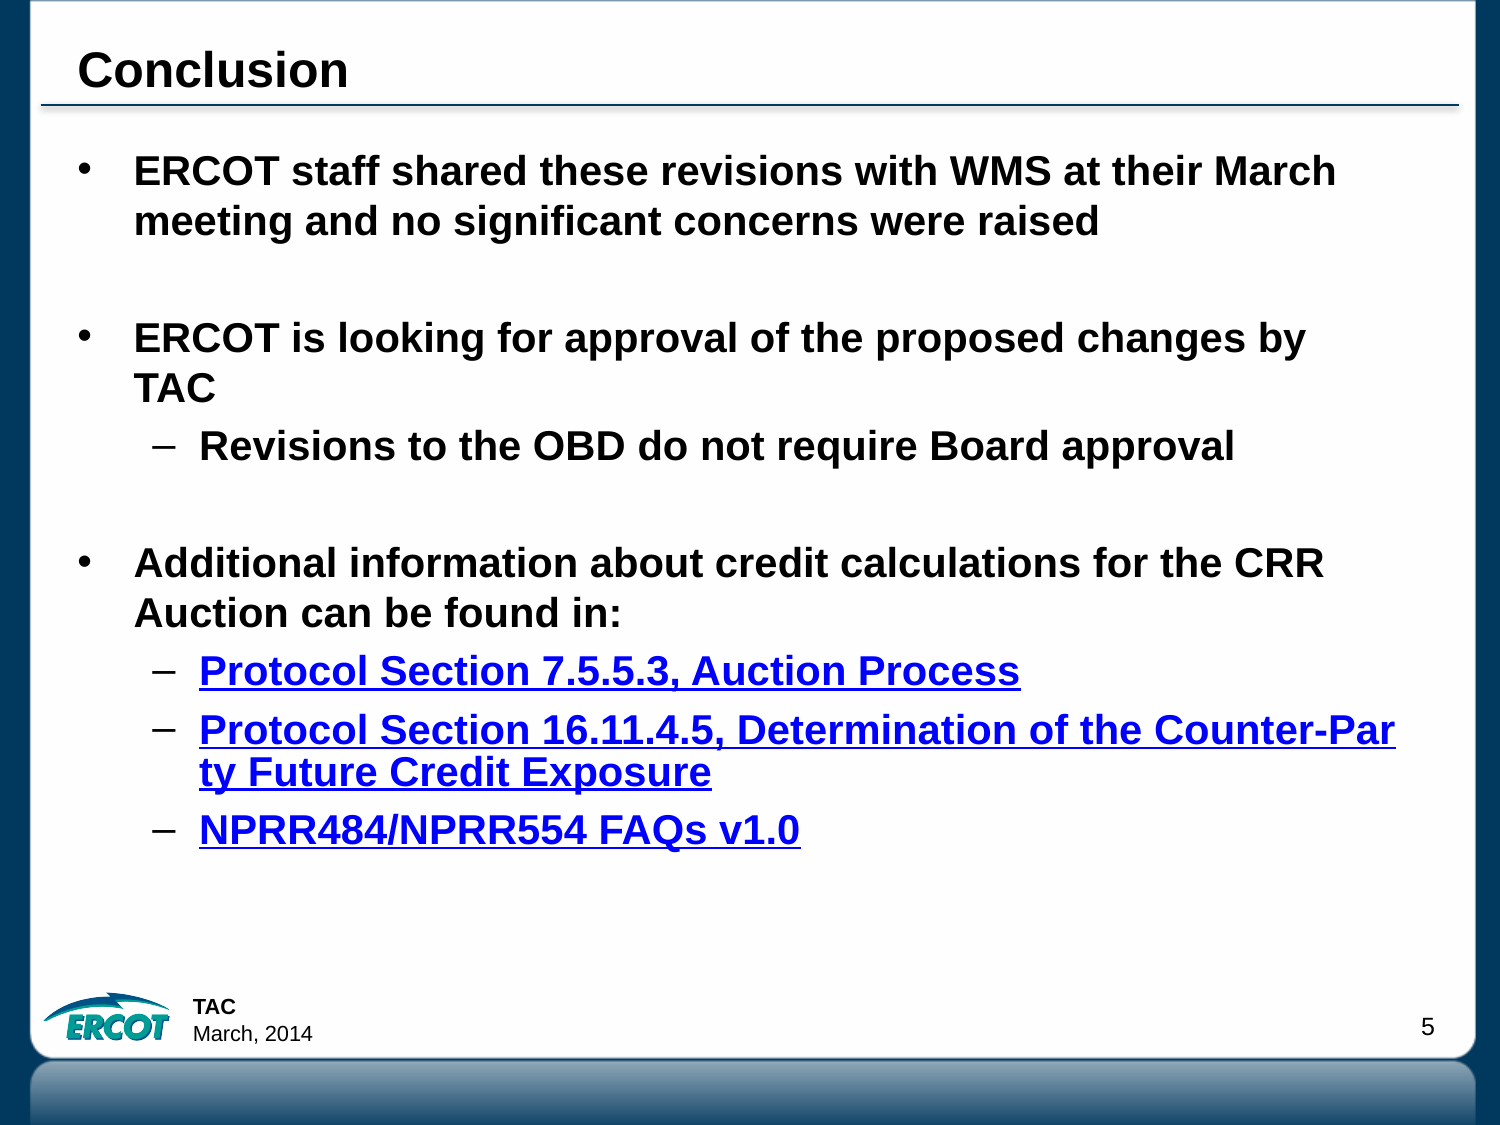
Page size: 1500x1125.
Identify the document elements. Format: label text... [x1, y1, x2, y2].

title Conclusion [62, 29, 1450, 106]
picture [0, 0, 1500, 1125]
list ERCOT staff shared these revisions with WMS at their March meeting and no significant concerns were raised ERCOT is looking for approval of the proposed changes by TAC Revisions to the OBD do not require Board approval Additional information about credit calculations for the CRR Auction can be found in: Protocol Section 7.5.5.3, Auction Process Protocol Section 16.11.4.5, Determination of the Counter-Party Future Credit Exposure NPRR484/NPRR554 FAQs v1.0 [62, 135, 1413, 976]
